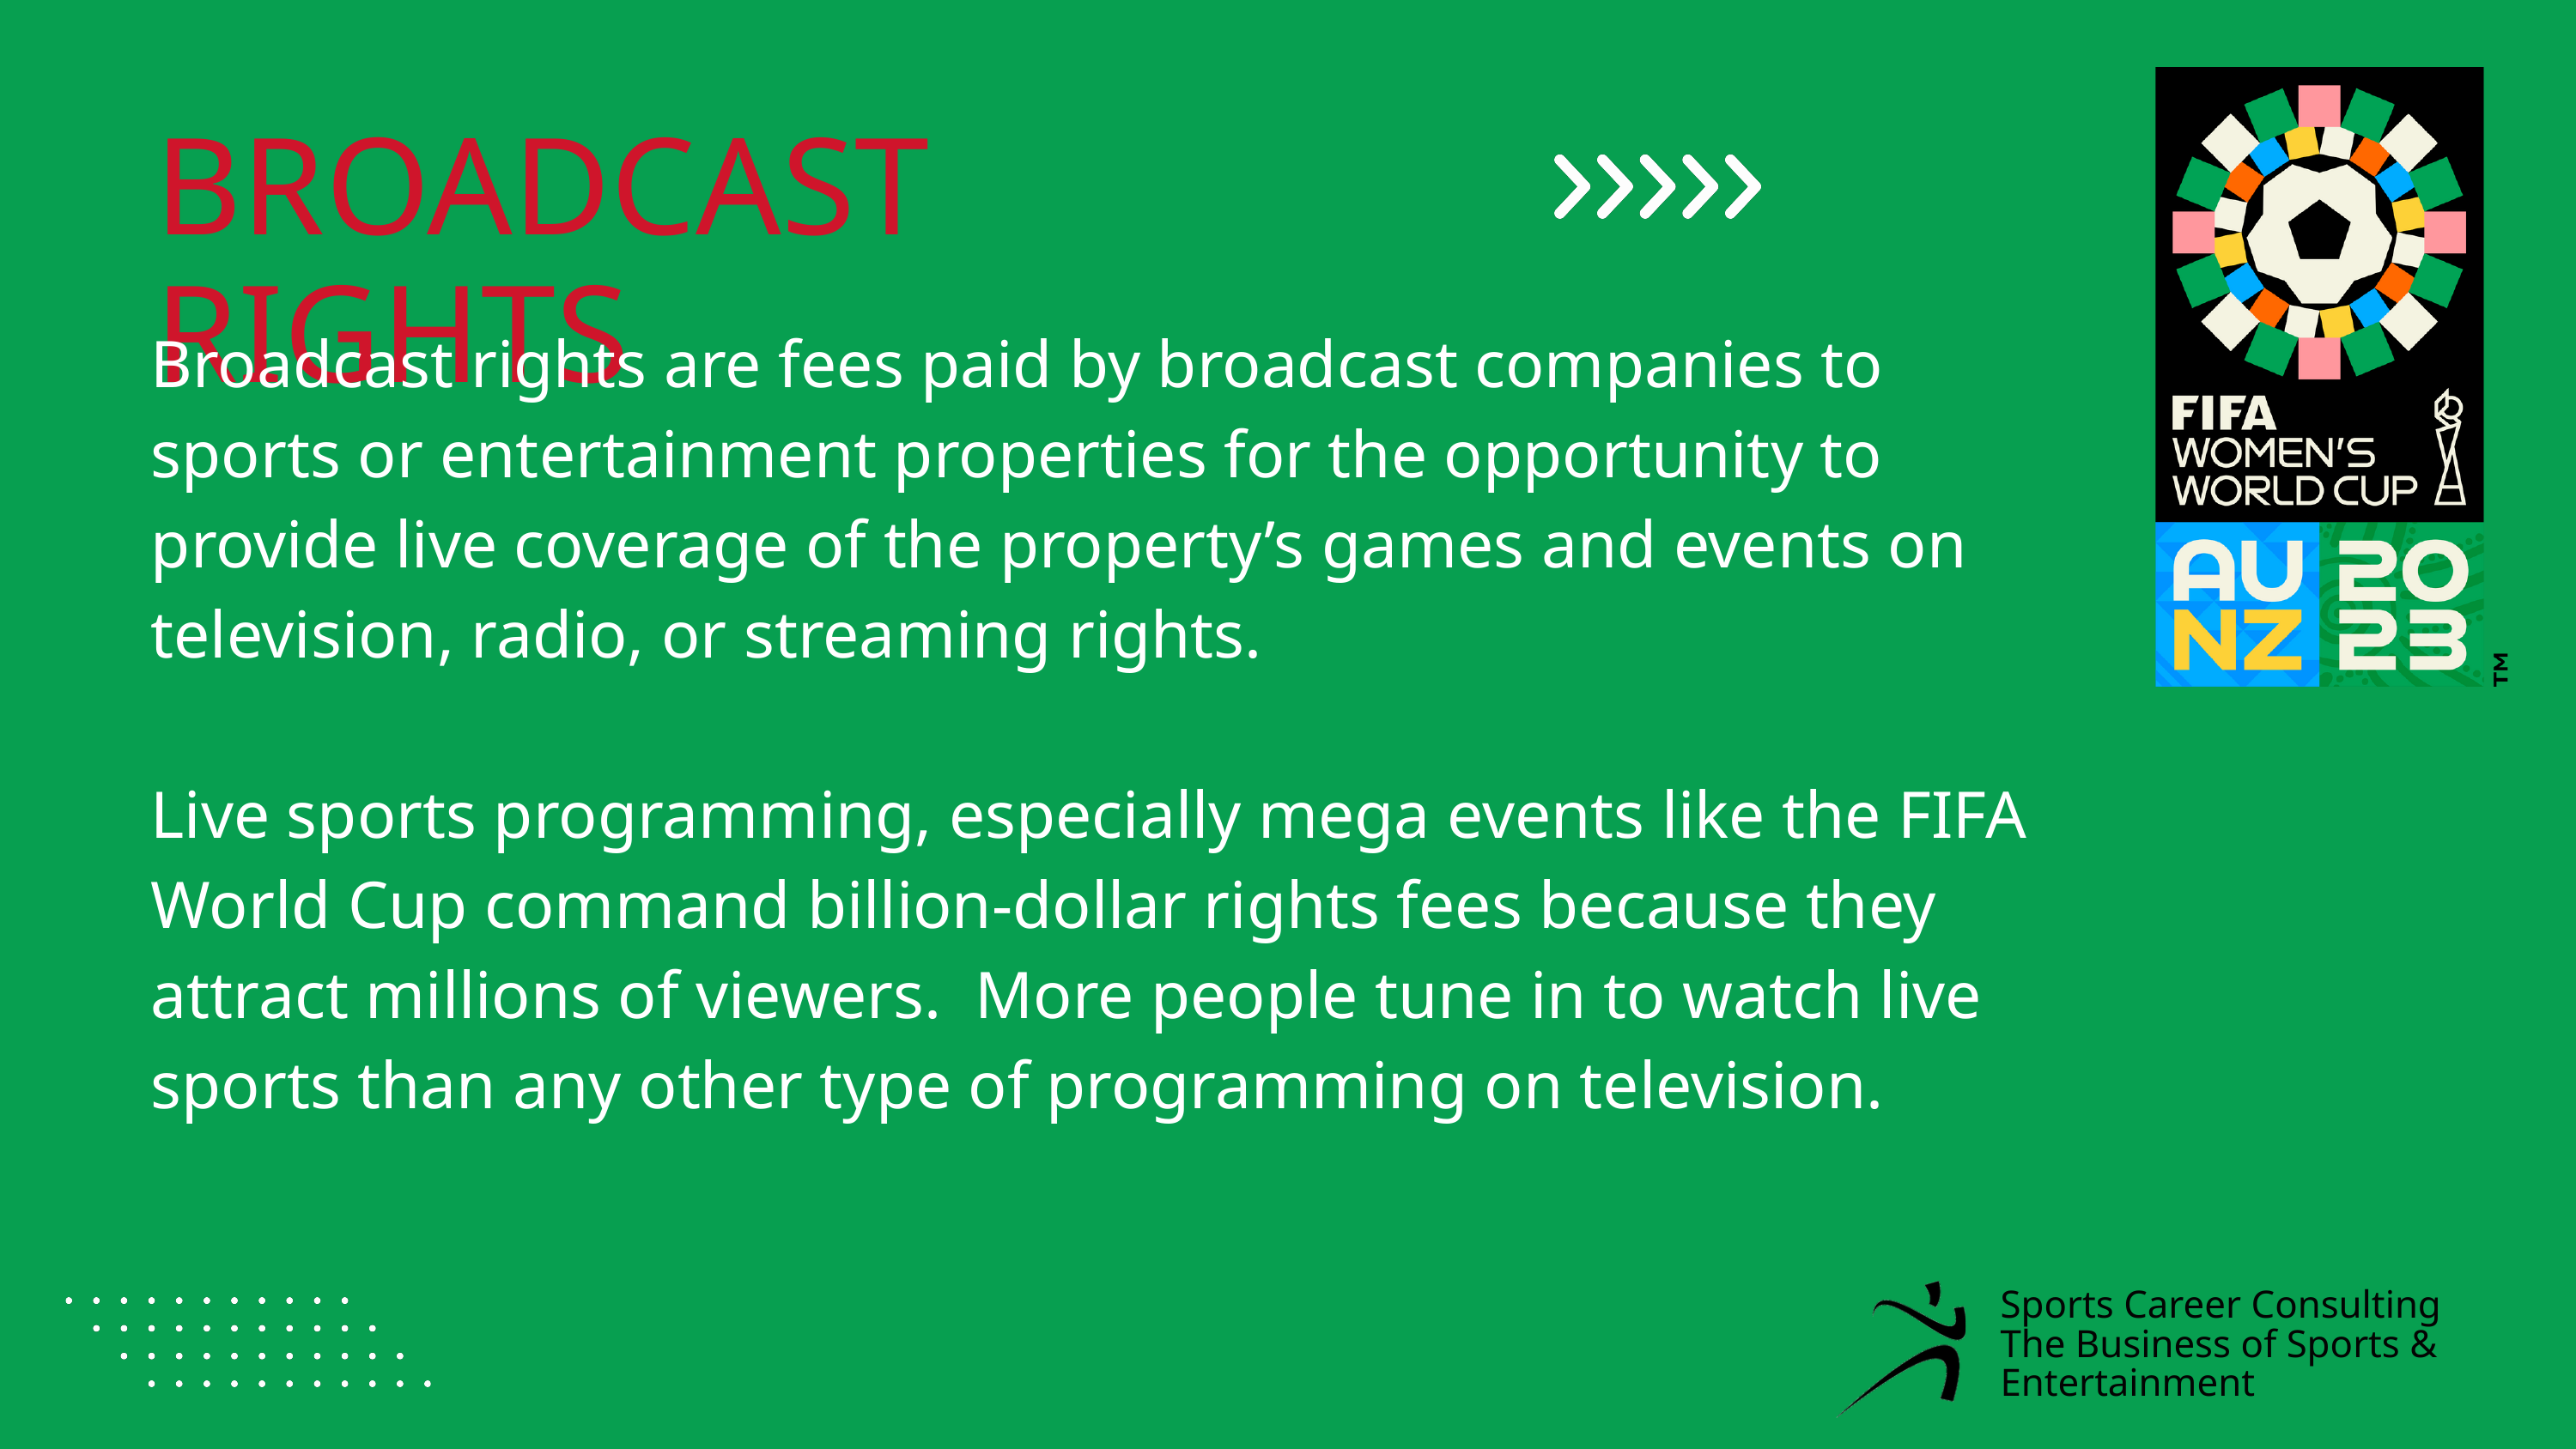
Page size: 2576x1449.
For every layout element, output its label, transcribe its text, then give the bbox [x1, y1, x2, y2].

text_box Broadcast rights are fees paid by broadcast companies to sports or entertainment properties for the opportunity to provide live coverage of the property’s games and events on television, radio, or streaming rights. Live sports programming, especially mega events like the FIFA World Cup command billion-dollar rights fees because they attract millions of viewers. More people tune in to watch live sports than any other type of programming on television. [150, 310, 2079, 1122]
text_box [1553, 154, 1762, 219]
text_box Sports Career Consulting The Business of Sports & Entertainment [2000, 1286, 2508, 1404]
text_box [2129, 67, 2508, 687]
text_box [1836, 1281, 1966, 1418]
text_box BROADCAST RIGHTS [155, 114, 1321, 310]
text_box [65, 1297, 431, 1387]
